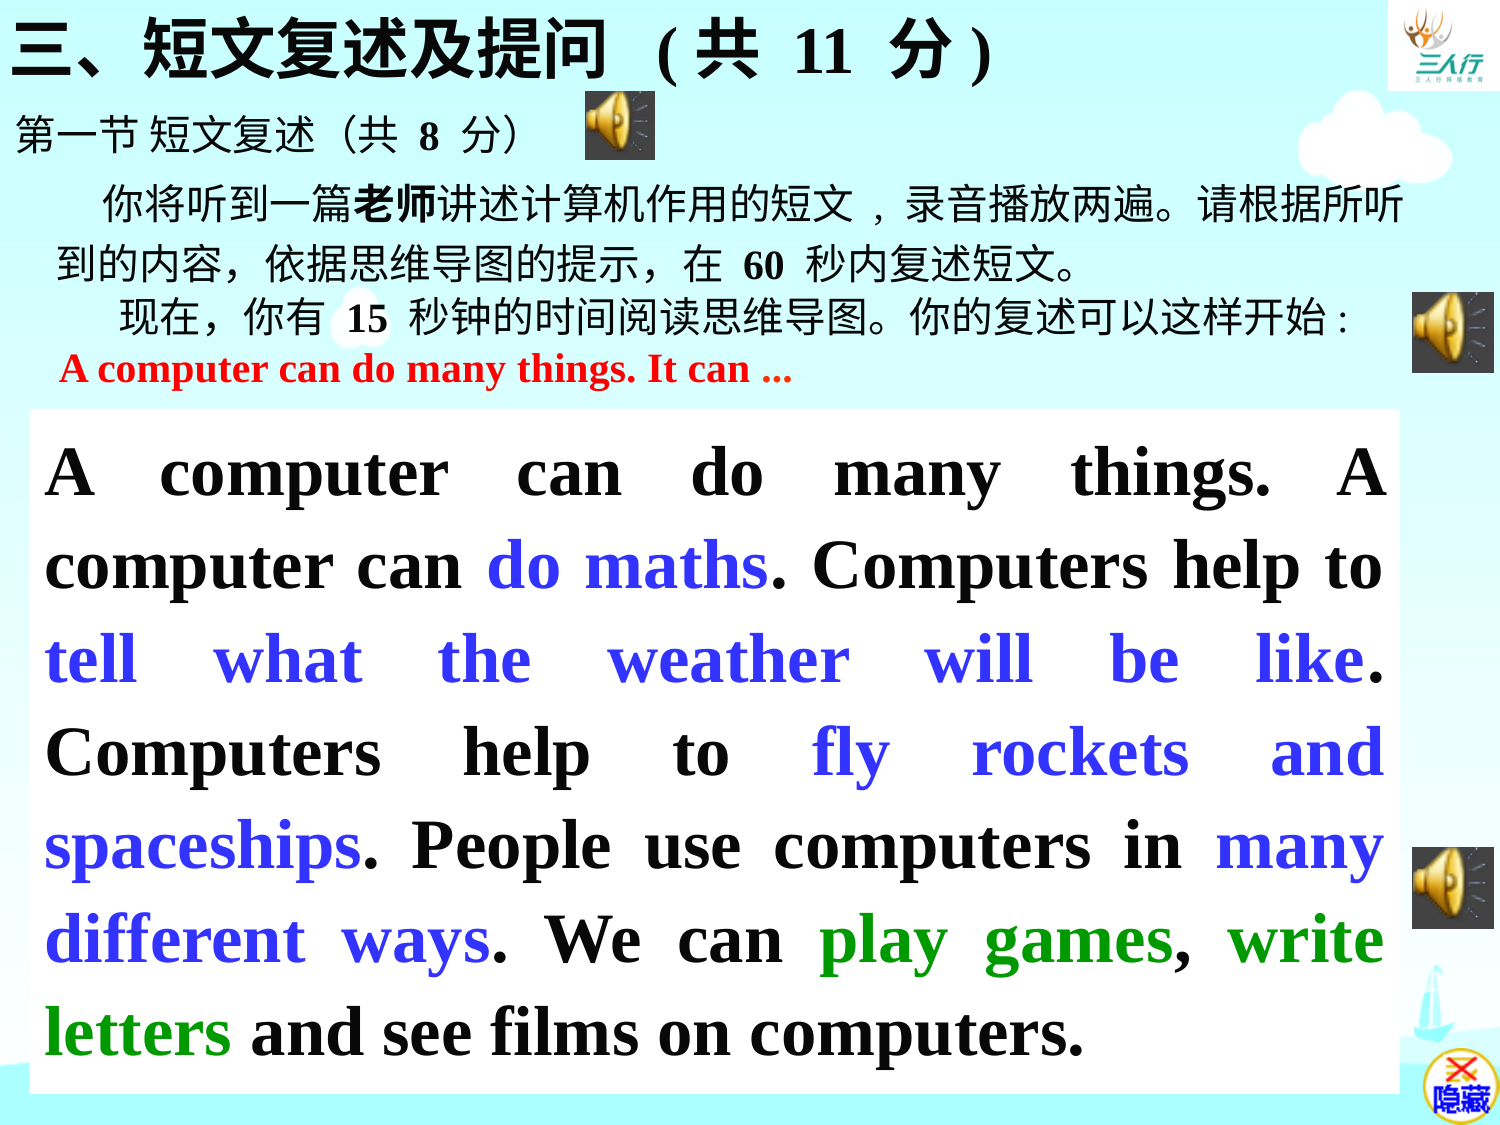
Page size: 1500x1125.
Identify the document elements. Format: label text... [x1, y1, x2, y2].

picture [112, 420, 1341, 1006]
text_box A computer can do many things. A computer can do maths. Computers help to tell what the weather will be like. Computers help to fly rockets and spaceships. People use computers in many different ways. We can play games, write letters and see films on computers. [29, 408, 1400, 1094]
picture [1411, 846, 1495, 930]
text_box 三、短文复述及提问 (共 11 分) [8, 7, 1084, 79]
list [584, 90, 656, 161]
text_box 现在，你有 15 秒钟的时间阅读思维导图。你的复述可以这样开始: A computer can do many things. It can ... [58, 296, 1353, 391]
picture [1411, 290, 1495, 375]
text_box 第一节 短文复述（共 8 分） [0, 101, 603, 173]
picture [1387, 0, 1500, 91]
text_box 你将听到一篇老师讲述计算机作用的短文 , 录音播放两遍。请根据所听到的内容，依据思维导图的提示，在 60 秒内复述短文。 [41, 160, 1447, 296]
picture [1423, 1048, 1500, 1125]
